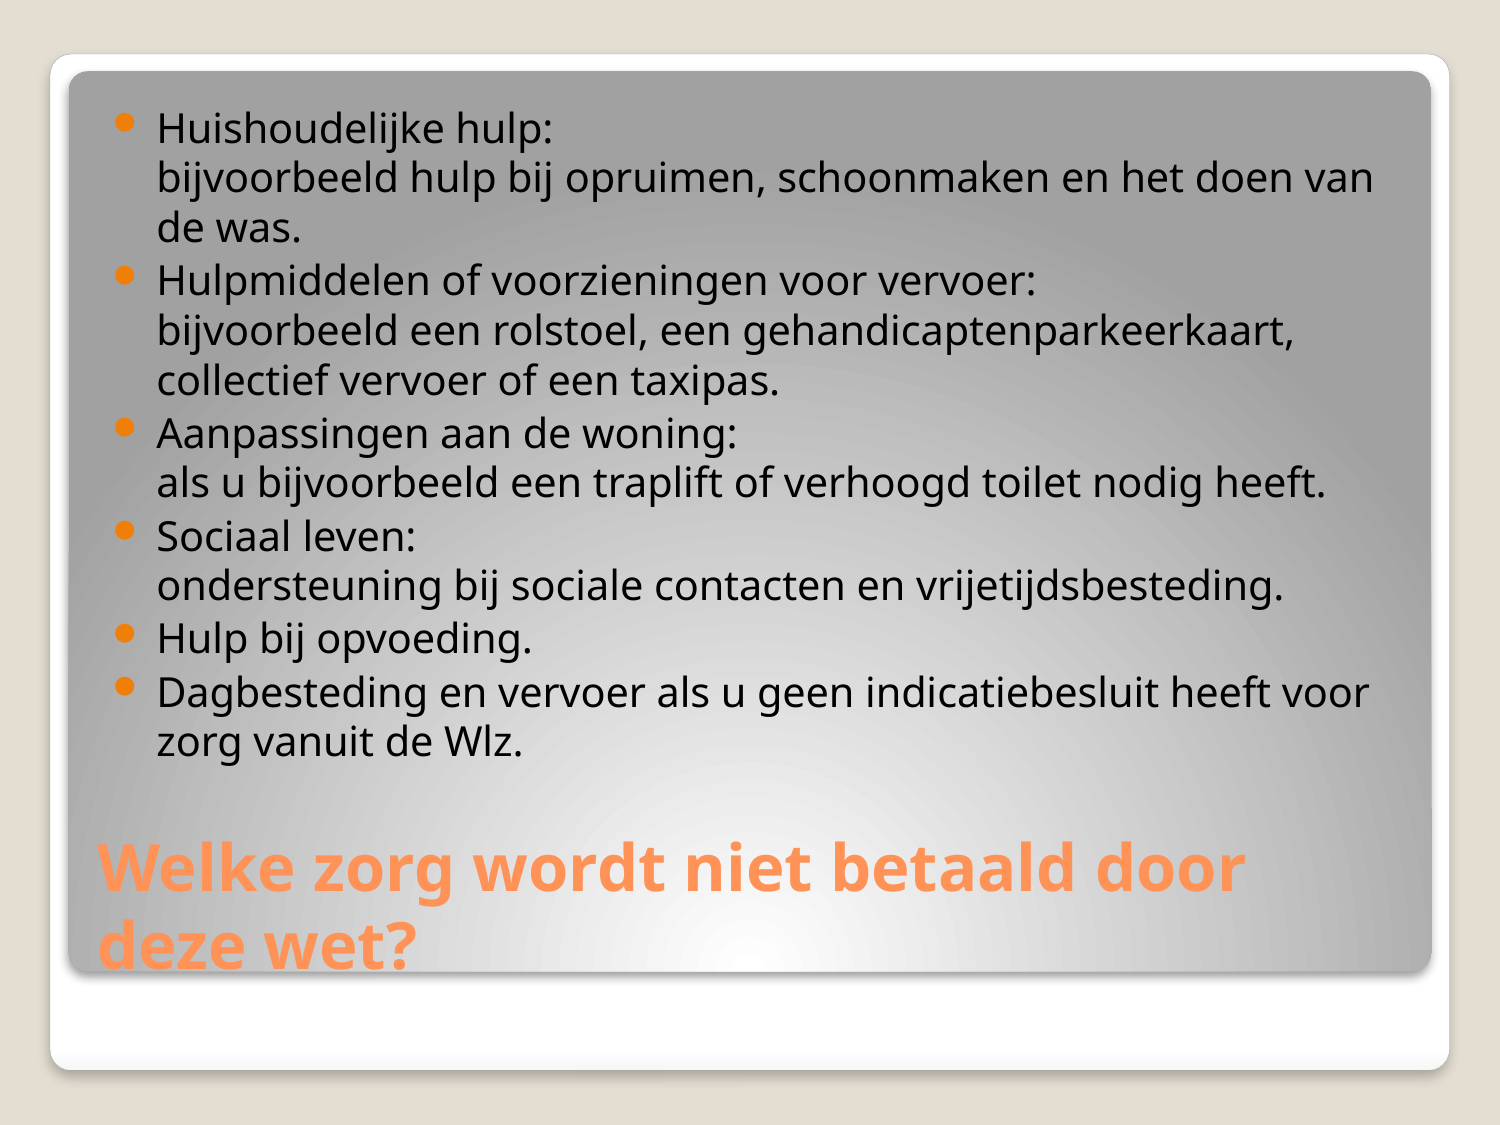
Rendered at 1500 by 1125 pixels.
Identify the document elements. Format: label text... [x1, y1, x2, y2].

title Welke zorg wordt niet betaald door deze wet? [82, 817, 1425, 990]
list Huishoudelijke hulp:﻿ bijvoorbeeld hulp bij﻿ opruimen, schoonmaken en het doen van de was. Hulpmiddelen of voorzieningen voor vervoer: bijvoorbeeld een rolstoel, een gehandicaptenparkeerkaart, collectief vervoer of een taxipas. Aanpassingen aan de woning: als u bijvoorbeeld een traplift of verhoogd toilet nodig heeft. Sociaal leven: ondersteuning bij sociale contacten en vrijetijdsbesteding.​ Hulp bij opvoeding. Dagbesteding en vervoer als u geen indicatiebesluit heeft voor zorg vanuit de Wlz. [82, 86, 1425, 774]
